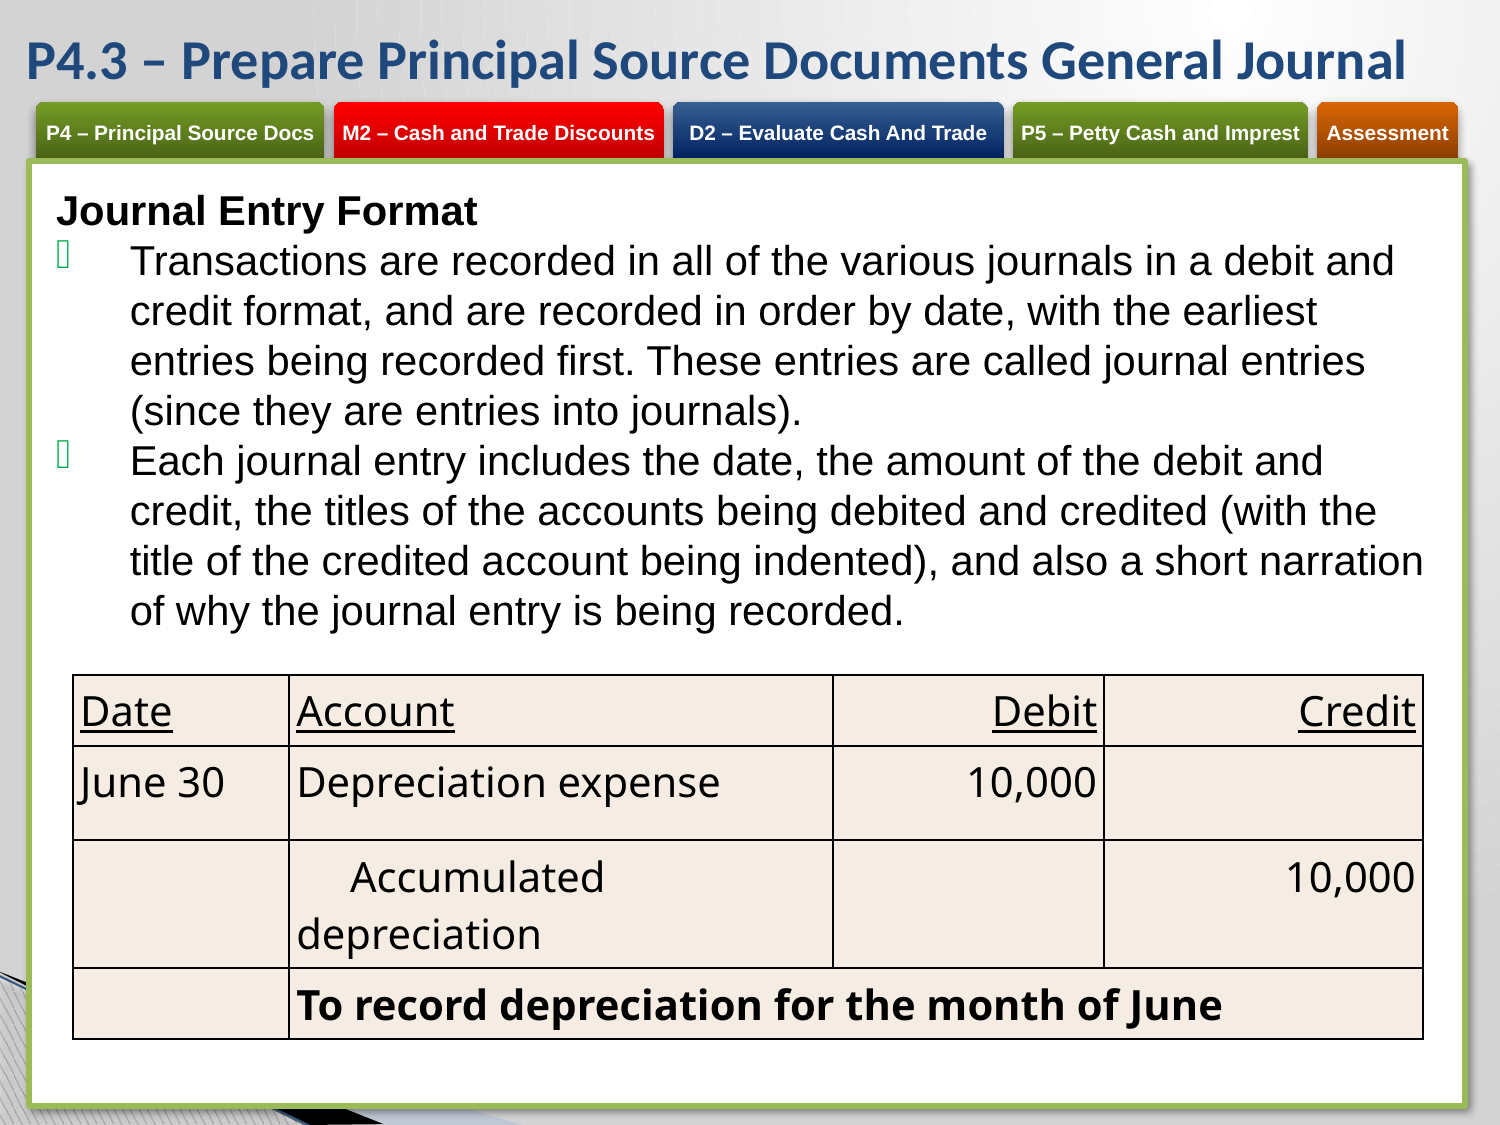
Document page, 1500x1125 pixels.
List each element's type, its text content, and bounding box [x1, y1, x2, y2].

table_cell To record depreciation for the month of June [290, 969, 1422, 1038]
table_cell [1105, 747, 1422, 839]
table_cell [74, 969, 288, 1038]
table_header Account [290, 676, 832, 745]
table_header Date [74, 676, 288, 745]
table_cell 10,000 [834, 747, 1103, 839]
text_box Journal Entry Format Transactions are recorded in all of the various journals in a debit and credit format, and are recorded in order by date, with the earliest entries being recorded first. These entries are called journal entries (since they are entries into journals). Each journal entry includes the date, the amount of the debit and credit, the titles of the accounts being debited and credited (with the title of the credited account being indented), and also a short narration of why the journal entry is being recorded. [41, 176, 1447, 642]
table_cell [74, 841, 288, 967]
table_cell June 30 [74, 747, 288, 839]
table_cell Accumulated depreciation [290, 841, 832, 967]
table_cell 10,000 [1105, 841, 1422, 967]
table_cell Depreciation expense [290, 747, 832, 839]
picture [281, 1114, 303, 1125]
table_cell [834, 841, 1103, 967]
table_header Debit [834, 676, 1103, 745]
title P4.3 – Prepare Principal Source Documents General Journal [11, 11, 1465, 102]
table_header Credit [1105, 676, 1422, 745]
